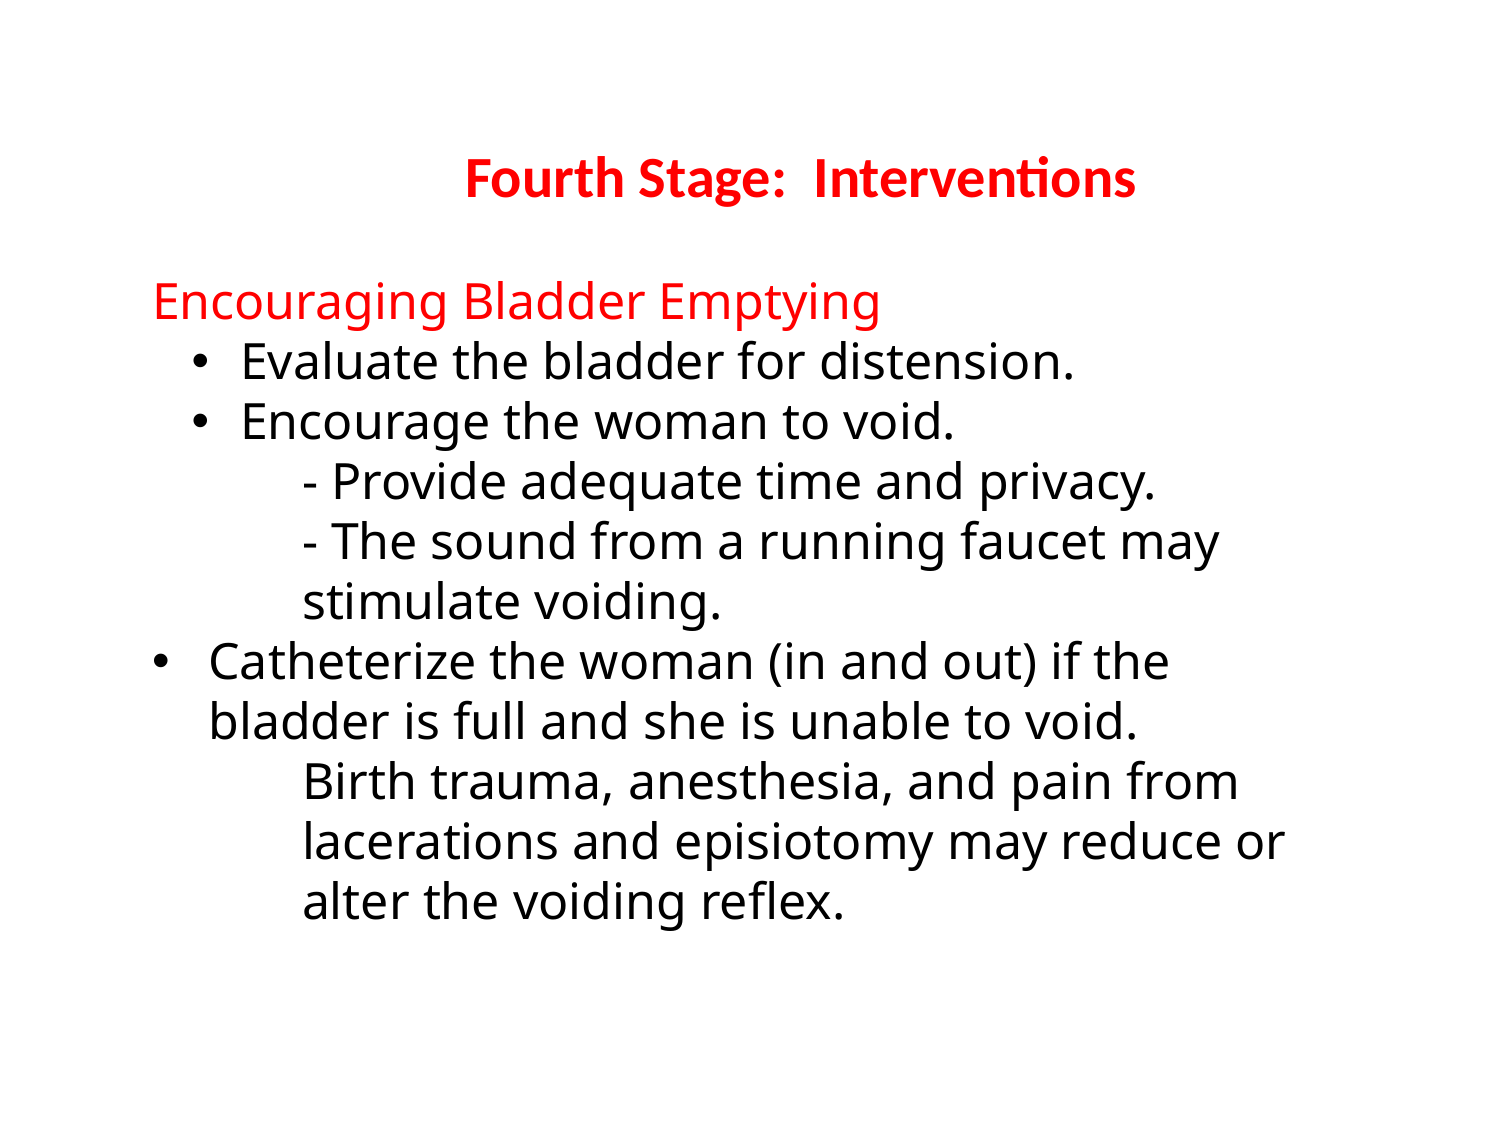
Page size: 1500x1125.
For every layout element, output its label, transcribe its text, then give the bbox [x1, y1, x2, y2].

text_box Encouraging Bladder Emptying Evaluate the bladder for distension. Encourage the woman to void. - Provide adequate time and privacy. - The sound from a running faucet may stimulate voiding. Catheterize the woman (in and out) if the bladder is full and she is unable to void. Birth trauma, anesthesia, and pain from lacerations and episiotomy may reduce or alter the voiding reflex. [137, 262, 1338, 938]
subtitle Fourth Stage: Interventions [200, 50, 1415, 513]
